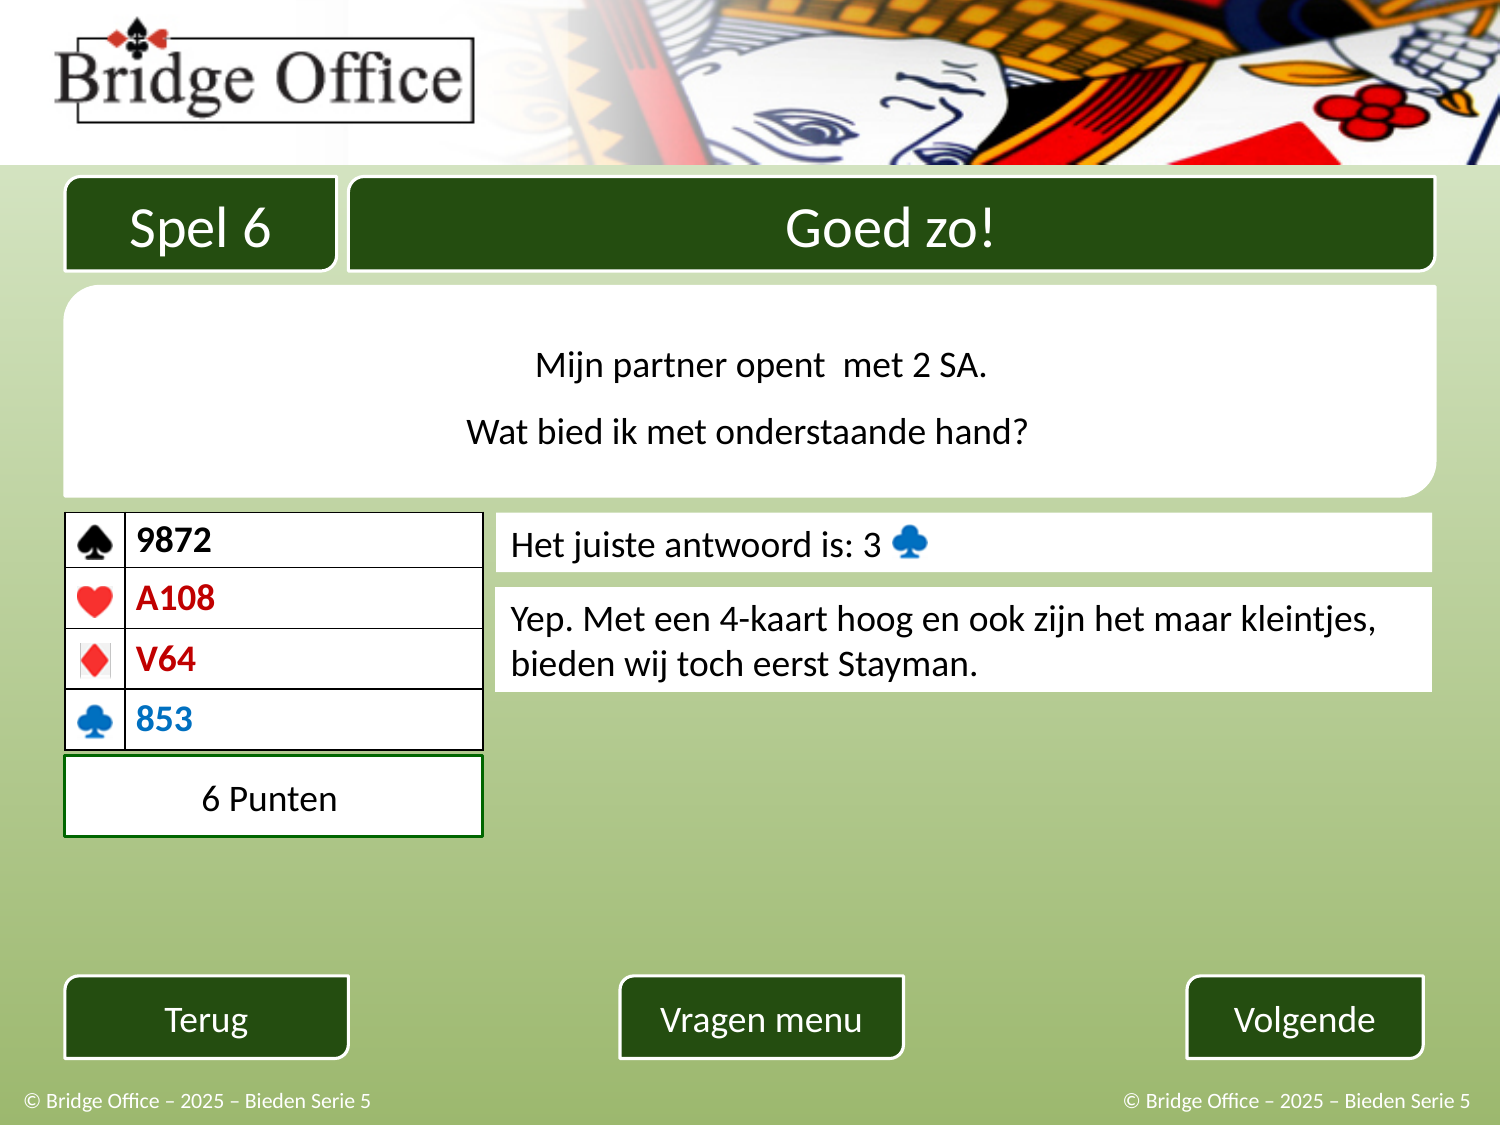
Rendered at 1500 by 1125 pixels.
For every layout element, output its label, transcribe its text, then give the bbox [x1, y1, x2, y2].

picture [77, 703, 114, 740]
text_box Spel 6 [63, 179, 339, 273]
text_box Het juiste antwoord is: 3 [496, 512, 1433, 573]
picture [77, 524, 114, 561]
table_cell A108 [126, 568, 482, 628]
table_header [66, 513, 124, 567]
picture [892, 524, 928, 561]
picture [77, 585, 114, 618]
text_box Mijn partner opent met 2 SA. [508, 332, 1015, 393]
text_box Vragen menu [618, 974, 906, 1061]
text_box [63, 284, 1437, 498]
text_box Goed zo! [346, 179, 1437, 273]
table_cell 853 [126, 690, 482, 749]
table_cell [66, 568, 124, 628]
table_cell [66, 690, 124, 749]
picture [0, 0, 1500, 166]
text_box 6 Punten [63, 754, 484, 838]
text_box Wat bied ik met onderstaande hand? [451, 399, 1072, 460]
text_box Yep. Met een 4-kaart hoog en ook zijn het maar kleintjes, bieden wij toch eerst Stayman. [495, 587, 1432, 692]
text_box © Bridge Office – 2025 – Bieden Serie 5 [8, 1079, 393, 1121]
picture [77, 643, 114, 679]
text_box Volgende [1185, 974, 1425, 1061]
table_cell [66, 629, 124, 688]
text_box Terug [63, 974, 350, 1061]
table_header 9872 [126, 513, 482, 567]
text_box © Bridge Office – 2025 – Bieden Serie 5 [1107, 1079, 1500, 1121]
table_cell V64 [126, 629, 482, 688]
